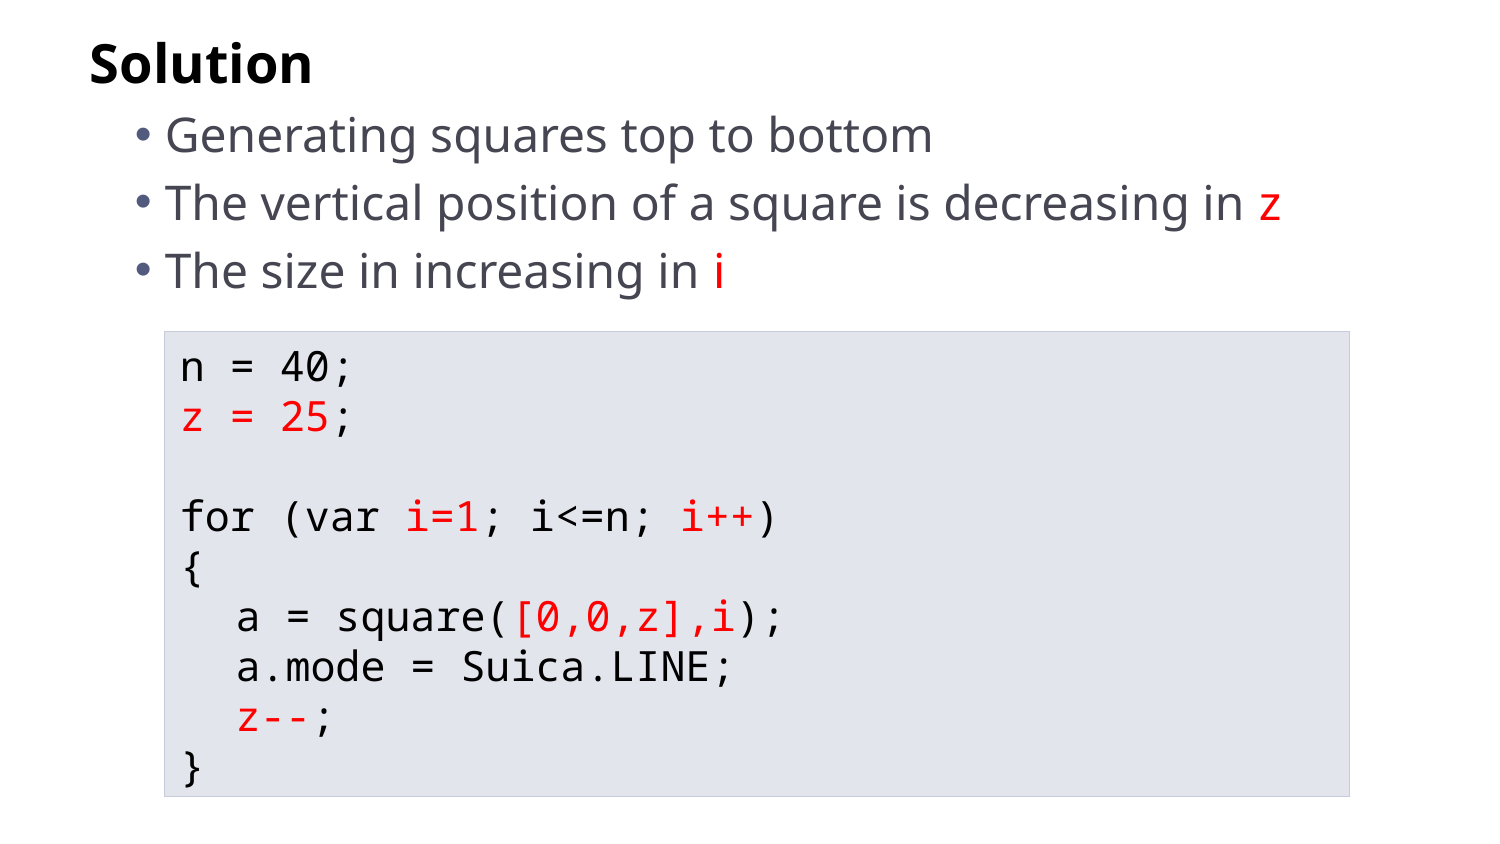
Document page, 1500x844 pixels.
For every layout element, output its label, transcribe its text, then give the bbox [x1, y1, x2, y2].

text_box n = 40; z = 25; for (var i=1; i<=n; i++) { a = square([0,0,z],i); a.mode = Suica.LINE; z--; } [164, 331, 1350, 797]
list Solution Generating squares top to bottom The vertical position of a square is decreasing in z The size in increasing in i [75, 21, 1475, 835]
